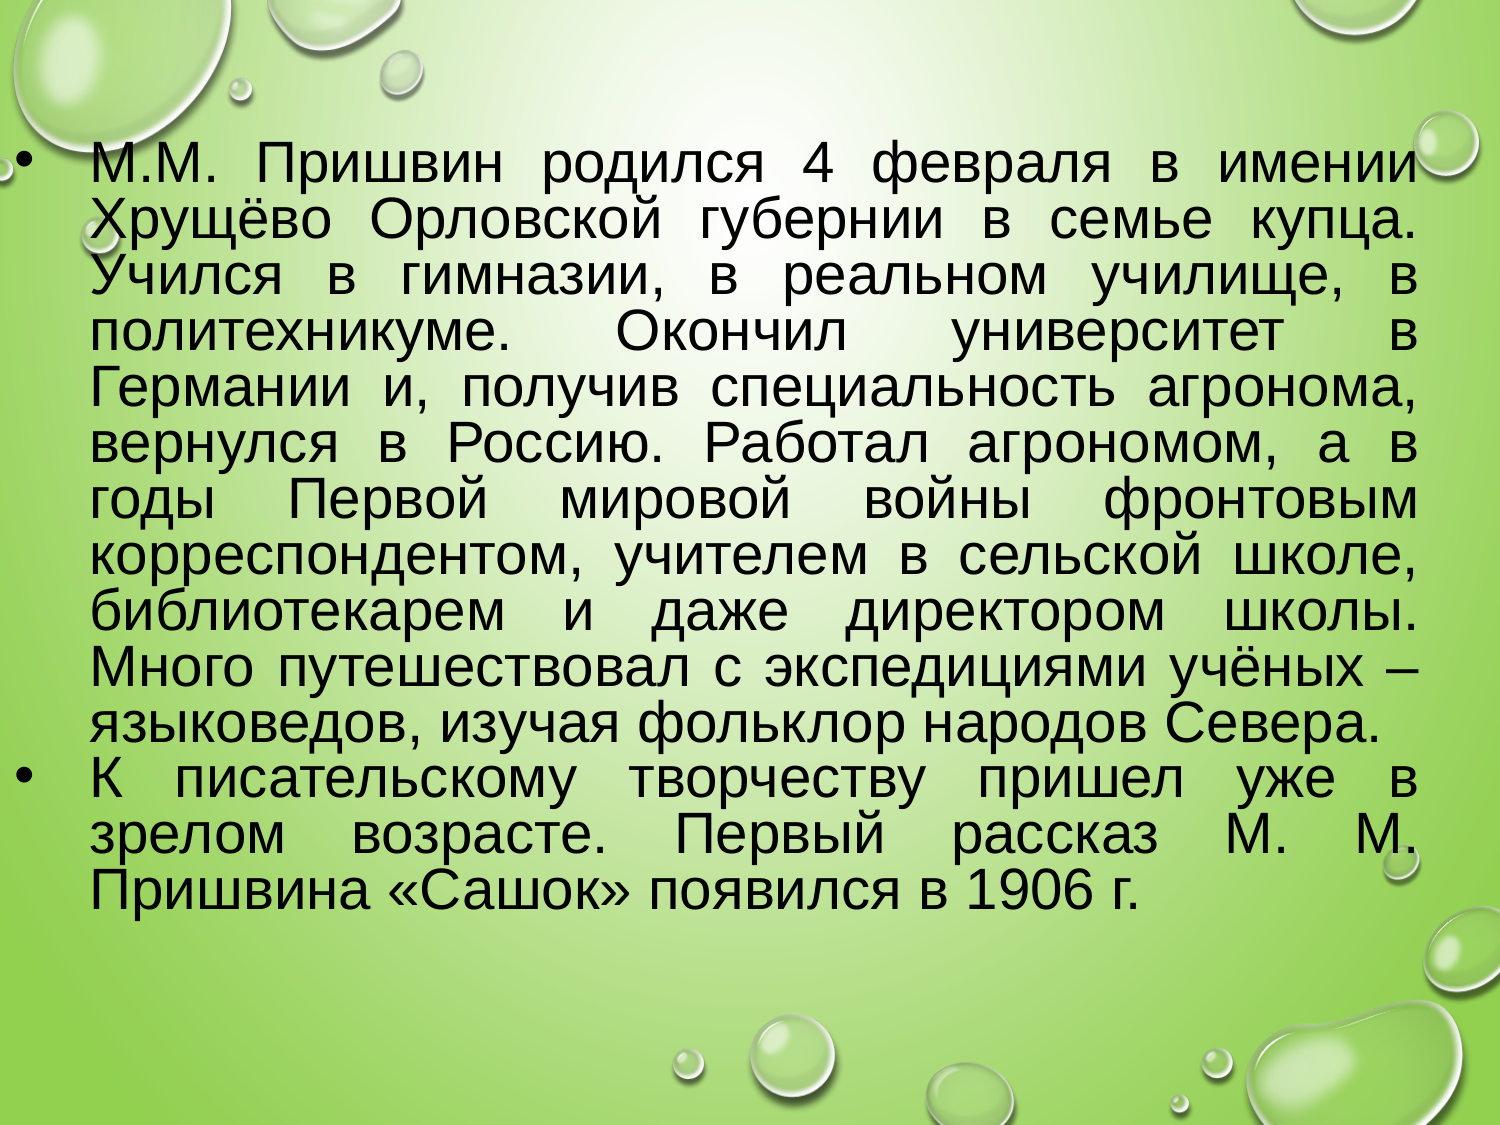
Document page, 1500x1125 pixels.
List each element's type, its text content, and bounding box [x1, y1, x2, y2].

picture [0, 0, 1500, 1125]
text_box М.М. Пришвин родился 4 февраля в имении Хрущёво Орловской губернии в семье купца. Учился в гимназии, в реальном училище, в политехникуме. Окончил университет в Германии и, получив специальность агронома, вернулся в Россию. Работал агрономом, а в годы Первой мировой войны фронтовым корреспондентом, учителем в сельской школе, библиотекарем и даже директором школы. Много путешествовал с экспедициями учёных – языковедов, изучая фольклор народов Севера. К писательскому творчеству пришел уже в зрелом возрасте. Первый рассказ М. М. Пришвина «Сашок» появился в 1906 г. [0, 130, 1435, 929]
